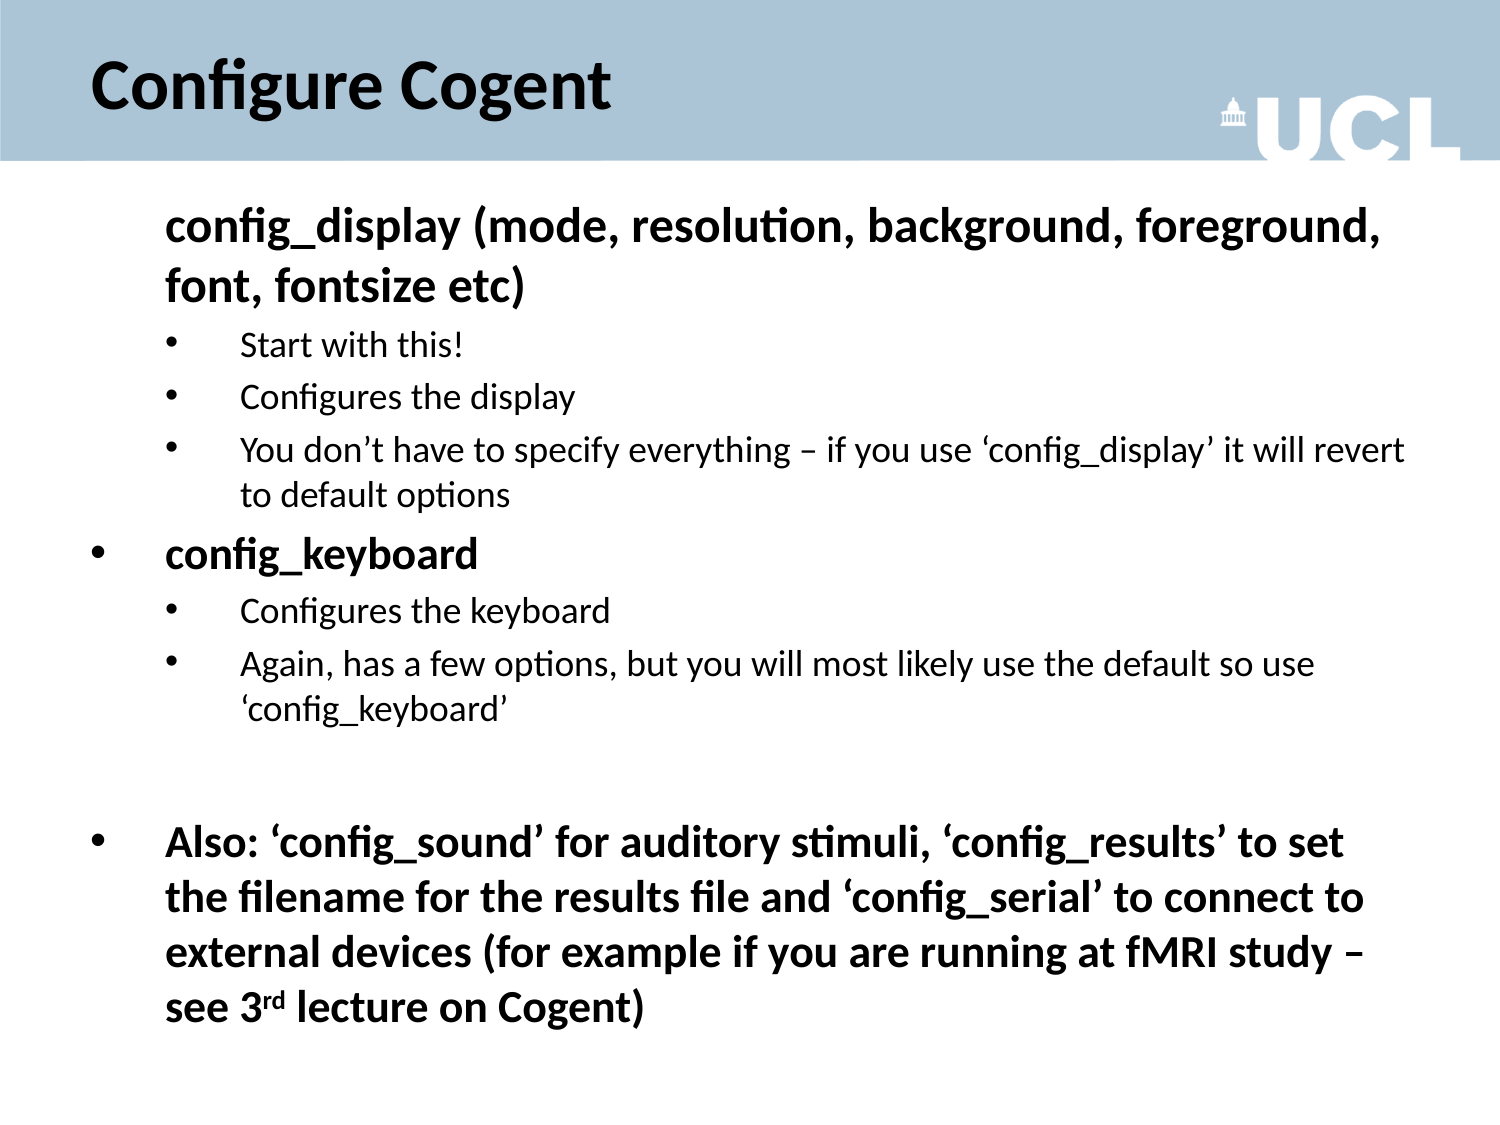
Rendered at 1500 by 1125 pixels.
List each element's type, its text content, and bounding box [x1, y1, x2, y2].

list config_display (mode, resolution, background, foreground, font, fontsize etc) Start with this! Configures the display You don’t have to specify everything – if you use ‘config_display’ it will revert to default options config_keyboard Configures the keyboard Again, has a few options, but you will most likely use the default so use ‘config_keyboard’ Also: ‘config_sound’ for auditory stimuli, ‘config_results’ to set the filename for the results file and ‘config_serial’ to connect to external devices (for example if you are running at fMRI study – see 3rd lecture on Cogent) [75, 184, 1425, 1083]
picture [0, 0, 1500, 161]
title Configure Cogent [76, 9, 1189, 152]
